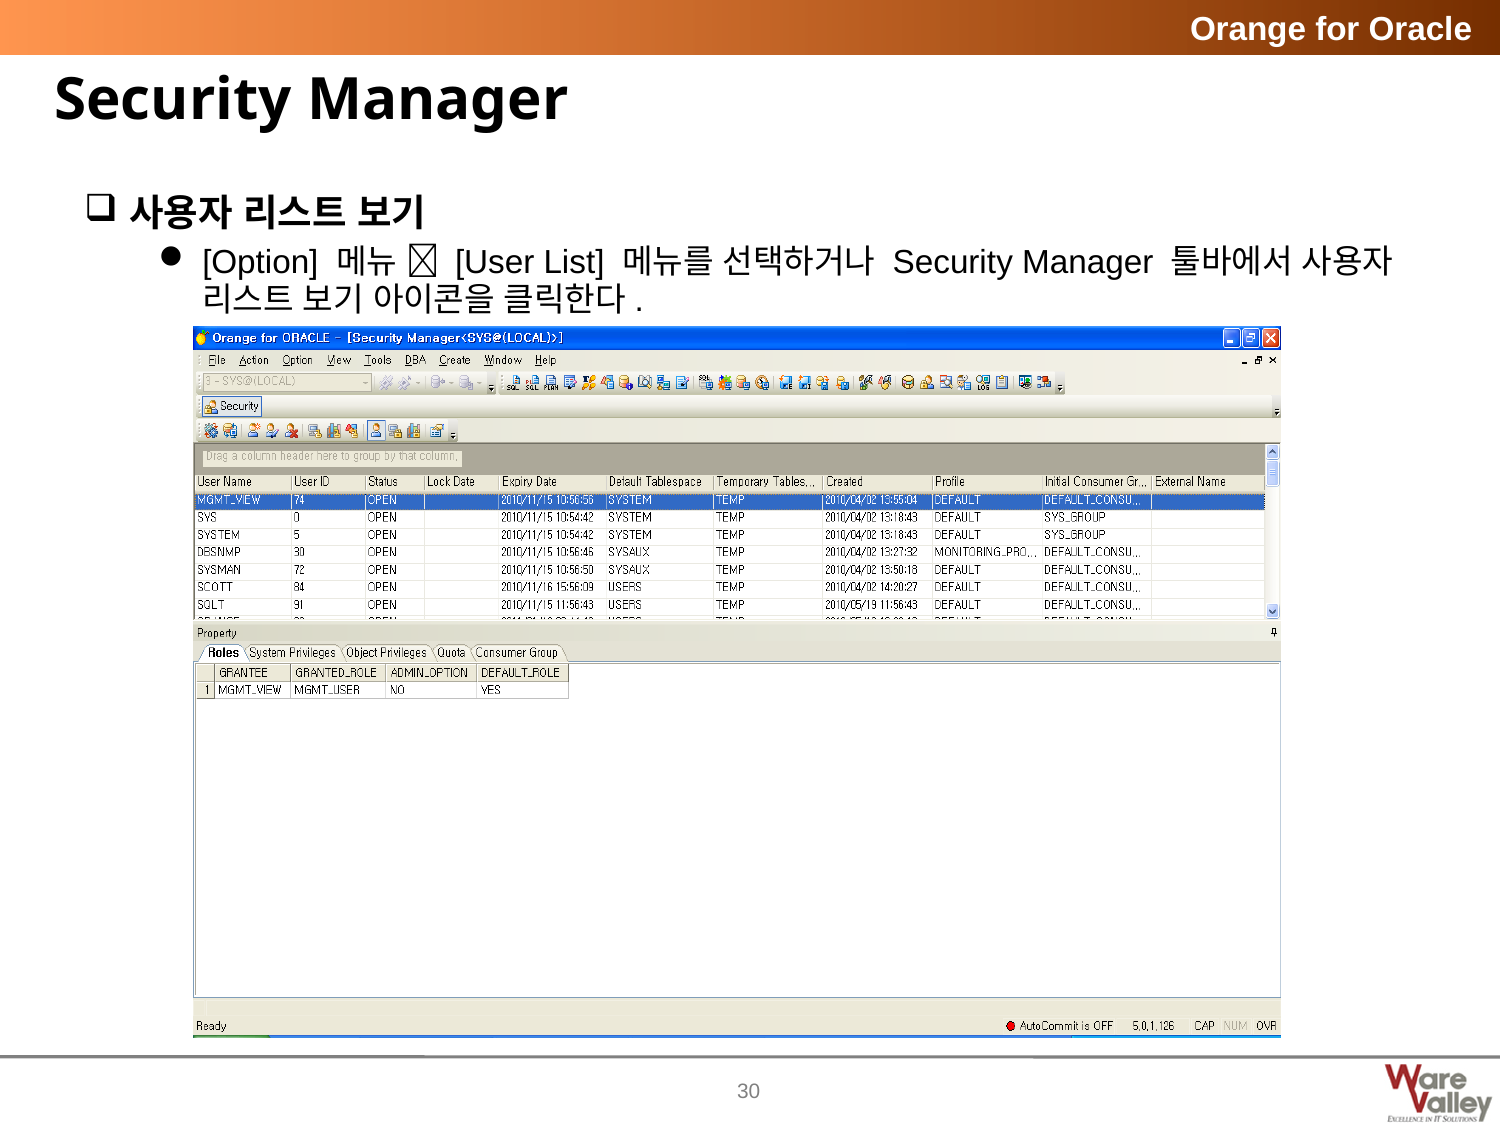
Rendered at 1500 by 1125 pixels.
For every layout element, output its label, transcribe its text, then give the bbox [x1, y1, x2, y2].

picture [193, 325, 1281, 1039]
picture [1376, 1060, 1500, 1125]
title Security Manager [39, 54, 1461, 150]
list 사용자 리스트 보기 [Option] 메뉴  [User List] 메뉴를 선택하거나 Security Manager 툴바에서 사용자 리스트 보기 아이콘을 클릭한다. [69, 184, 1459, 1012]
